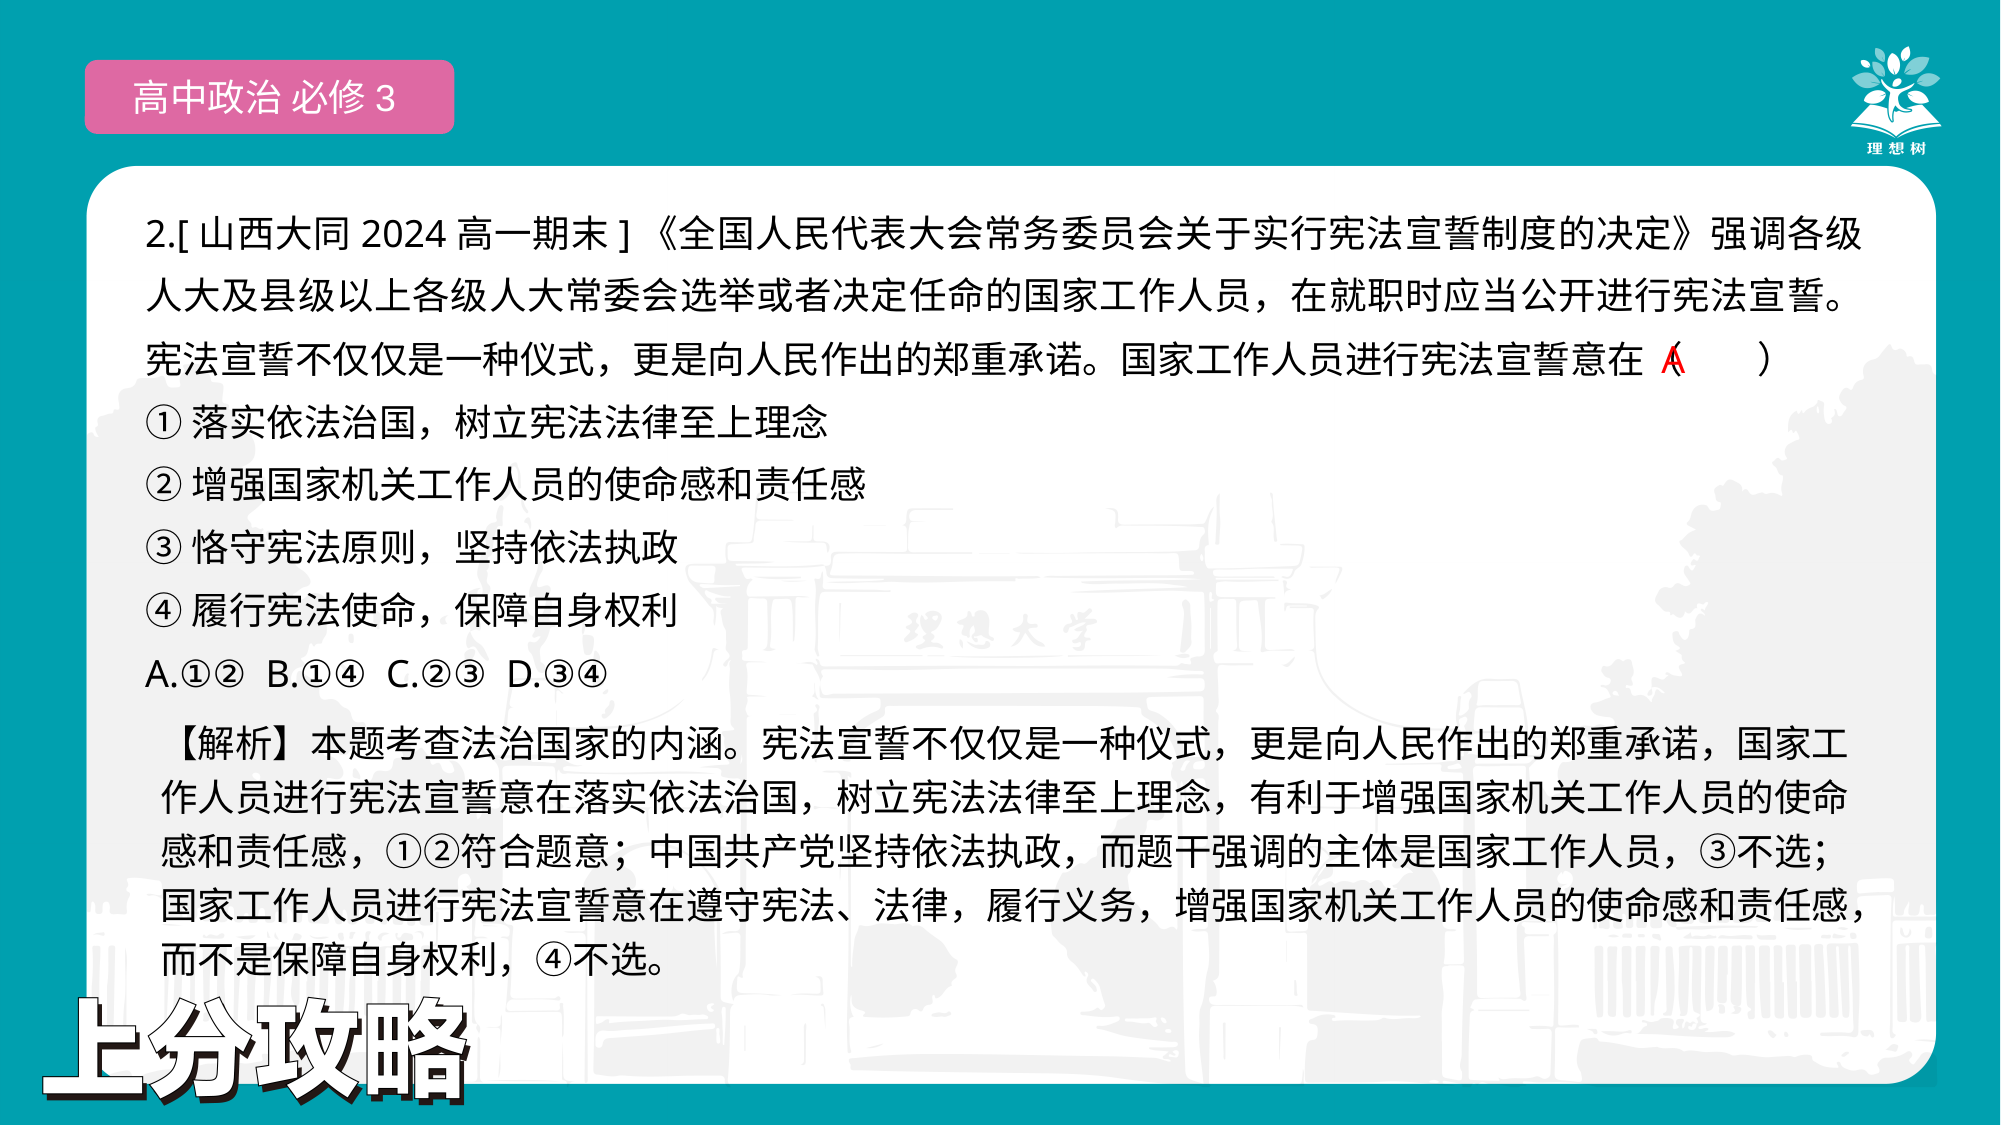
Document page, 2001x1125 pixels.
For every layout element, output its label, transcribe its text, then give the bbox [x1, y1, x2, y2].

text_box A [1636, 306, 1754, 389]
picture [0, 0, 2001, 1125]
text_box 高中政治 必修3 [83, 58, 456, 135]
text_box 2.[山西大同2024高一期末]《全国人民代表大会常务委员会关于实行宪法宣誓制度的决定》强调各级人大及县级以上各级人大常委会选举或者决定任命的国家工作人员，在就职时应当公开进行宪法宣誓。宪法宣誓不仅仅是一种仪式，更是向人民作出的郑重承诺。国家工作人员进行宪法宣誓意在（ ） ①落实依法治国，树立宪法法律至上理念 ②增强国家机关工作人员的使命感和责任感 ③恪守宪法原则，坚持依法执政 ④履行宪法使命，保障自身权利 A.①② B.①④ C.②③ D.③④ [130, 184, 1880, 703]
text_box 【解析】本题考查法治国家的内涵。宪法宣誓不仅仅是一种仪式，更是向人民作出的郑重承诺，国家工作人员进行宪法宣誓意在落实依法治国，树立宪法法律至上理念，有利于增强国家机关工作人员的使命感和责任感，①②符合题意；中国共产党坚持依法执政，而题干强调的主体是国家工作人员，③不选；国家工作人员进行宪法宣誓意在遵守宪法、法律，履行义务，增强国家机关工作人员的使命感和责任感，而不是保障自身权利，④不选。 [145, 703, 1865, 989]
